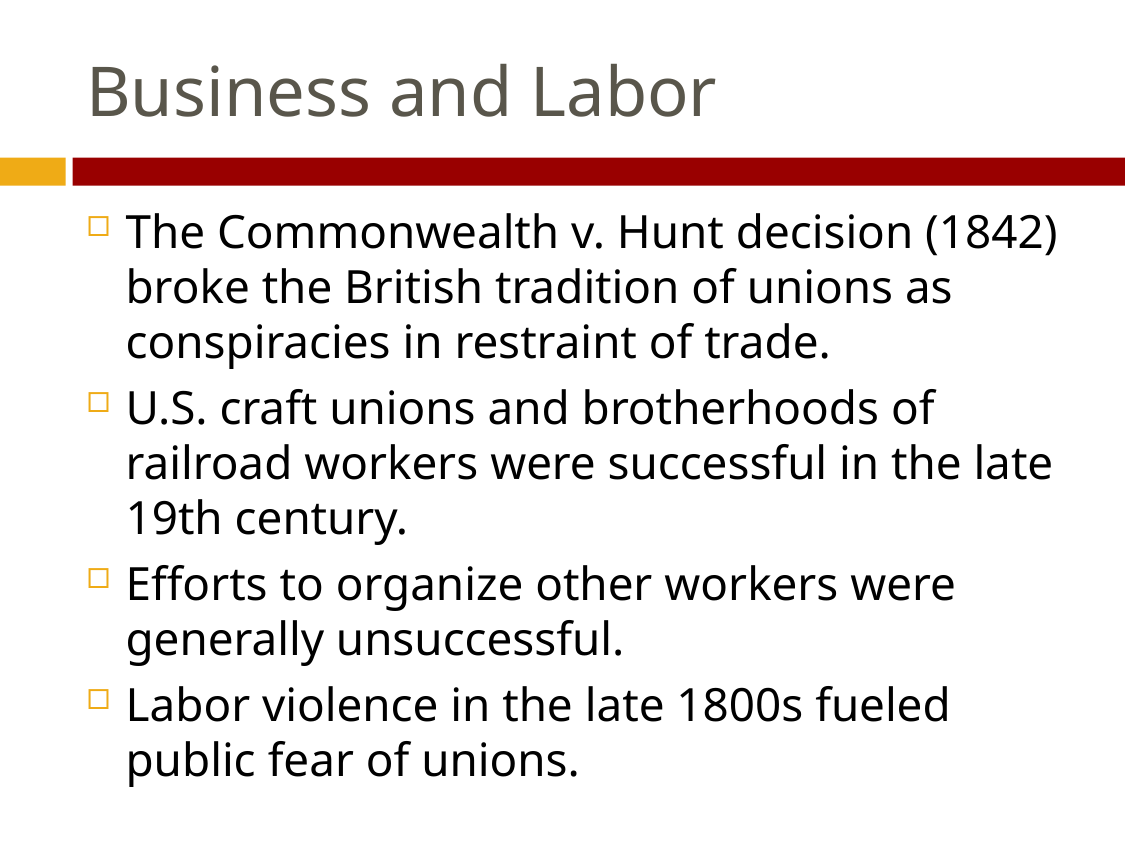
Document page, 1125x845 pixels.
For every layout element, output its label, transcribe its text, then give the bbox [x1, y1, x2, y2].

title Business and Labor [74, 27, 1079, 151]
list The Commonwealth v. Hunt decision (1842) broke the British tradition of unions as conspiracies in restraint of trade. U.S. craft unions and brotherhoods of railroad workers were successful in the late 19th century. Efforts to organize other workers were generally unsuccessful. Labor violence in the late 1800s fueled public fear of unions. [74, 196, 1079, 751]
